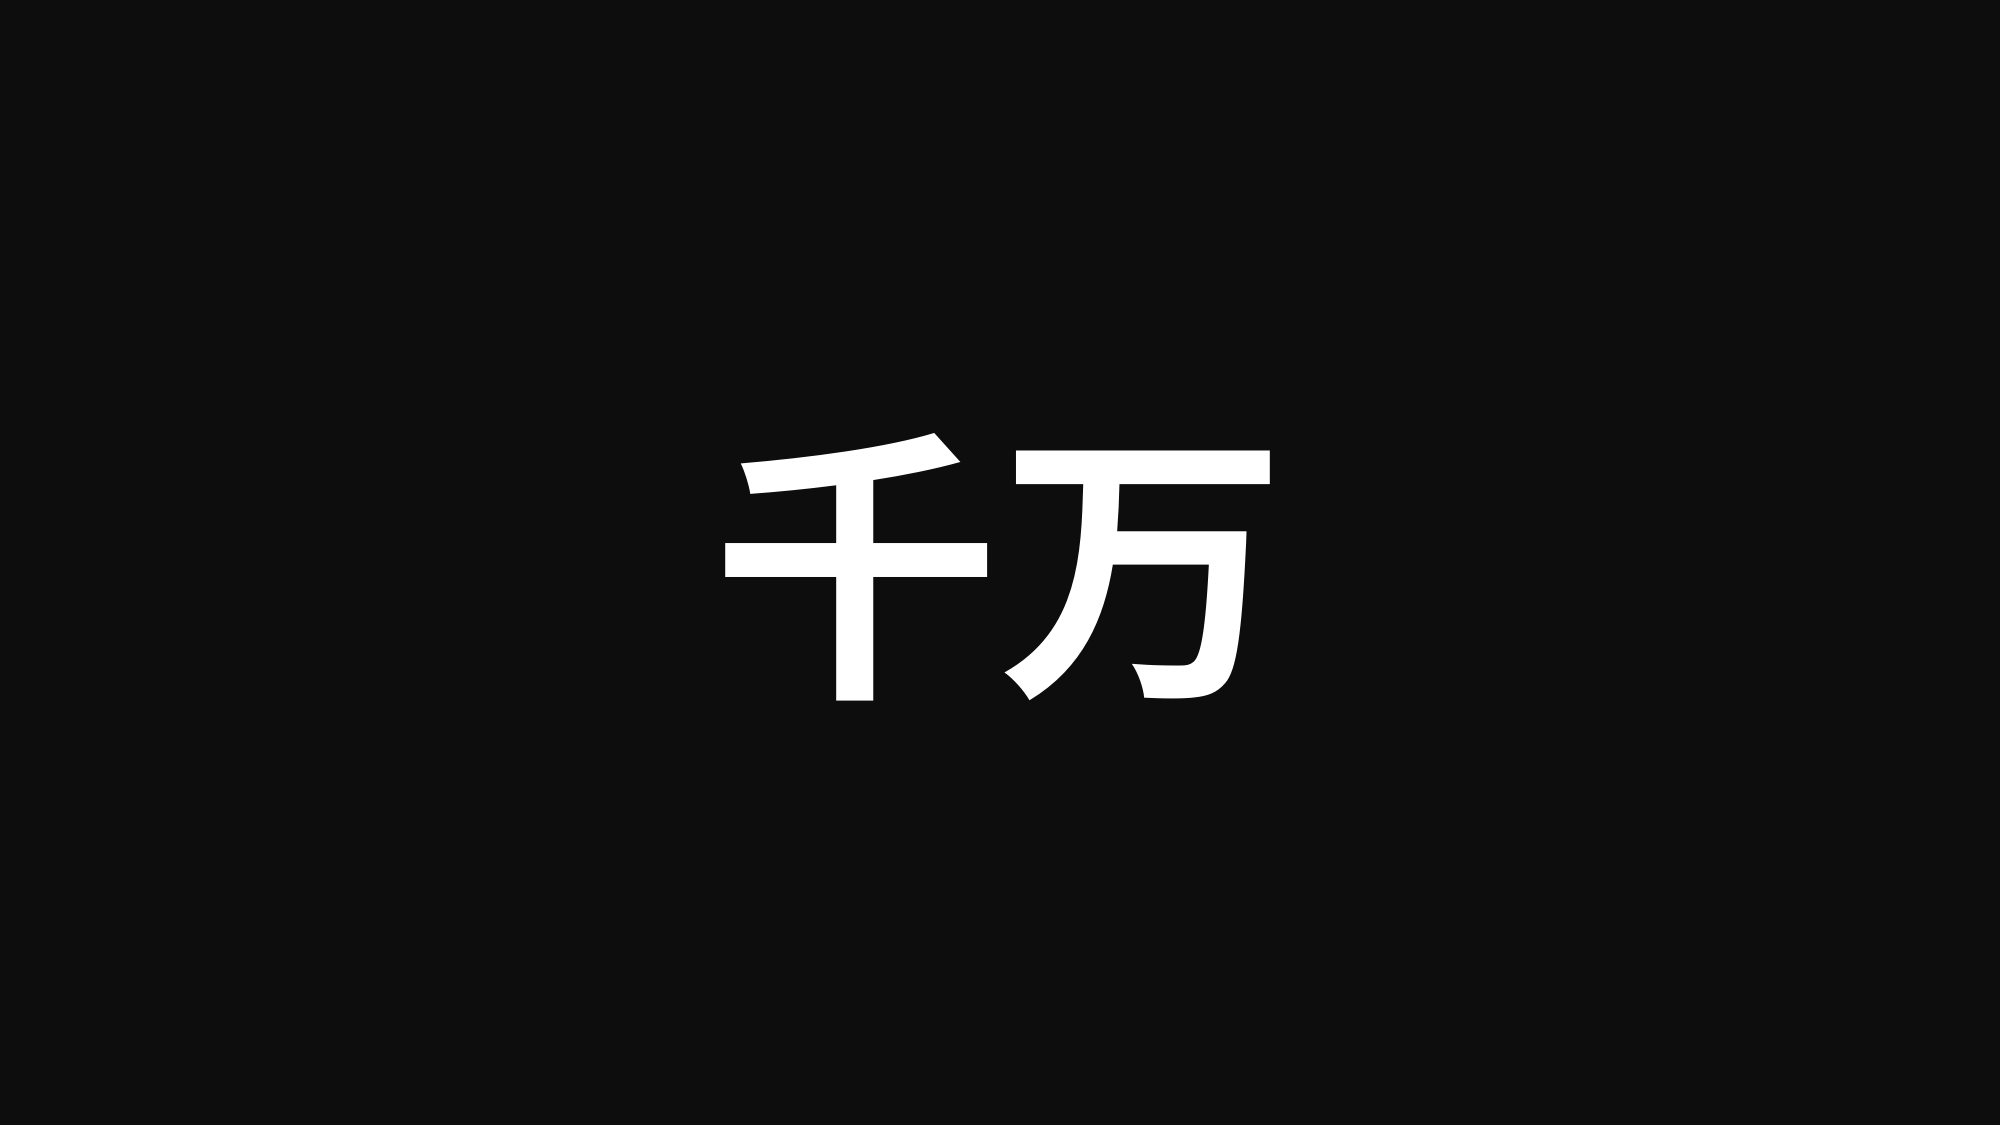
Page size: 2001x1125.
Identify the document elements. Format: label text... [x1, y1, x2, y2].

text_box 千万 [697, 380, 1303, 741]
text_box [0, 0, 2000, 1125]
